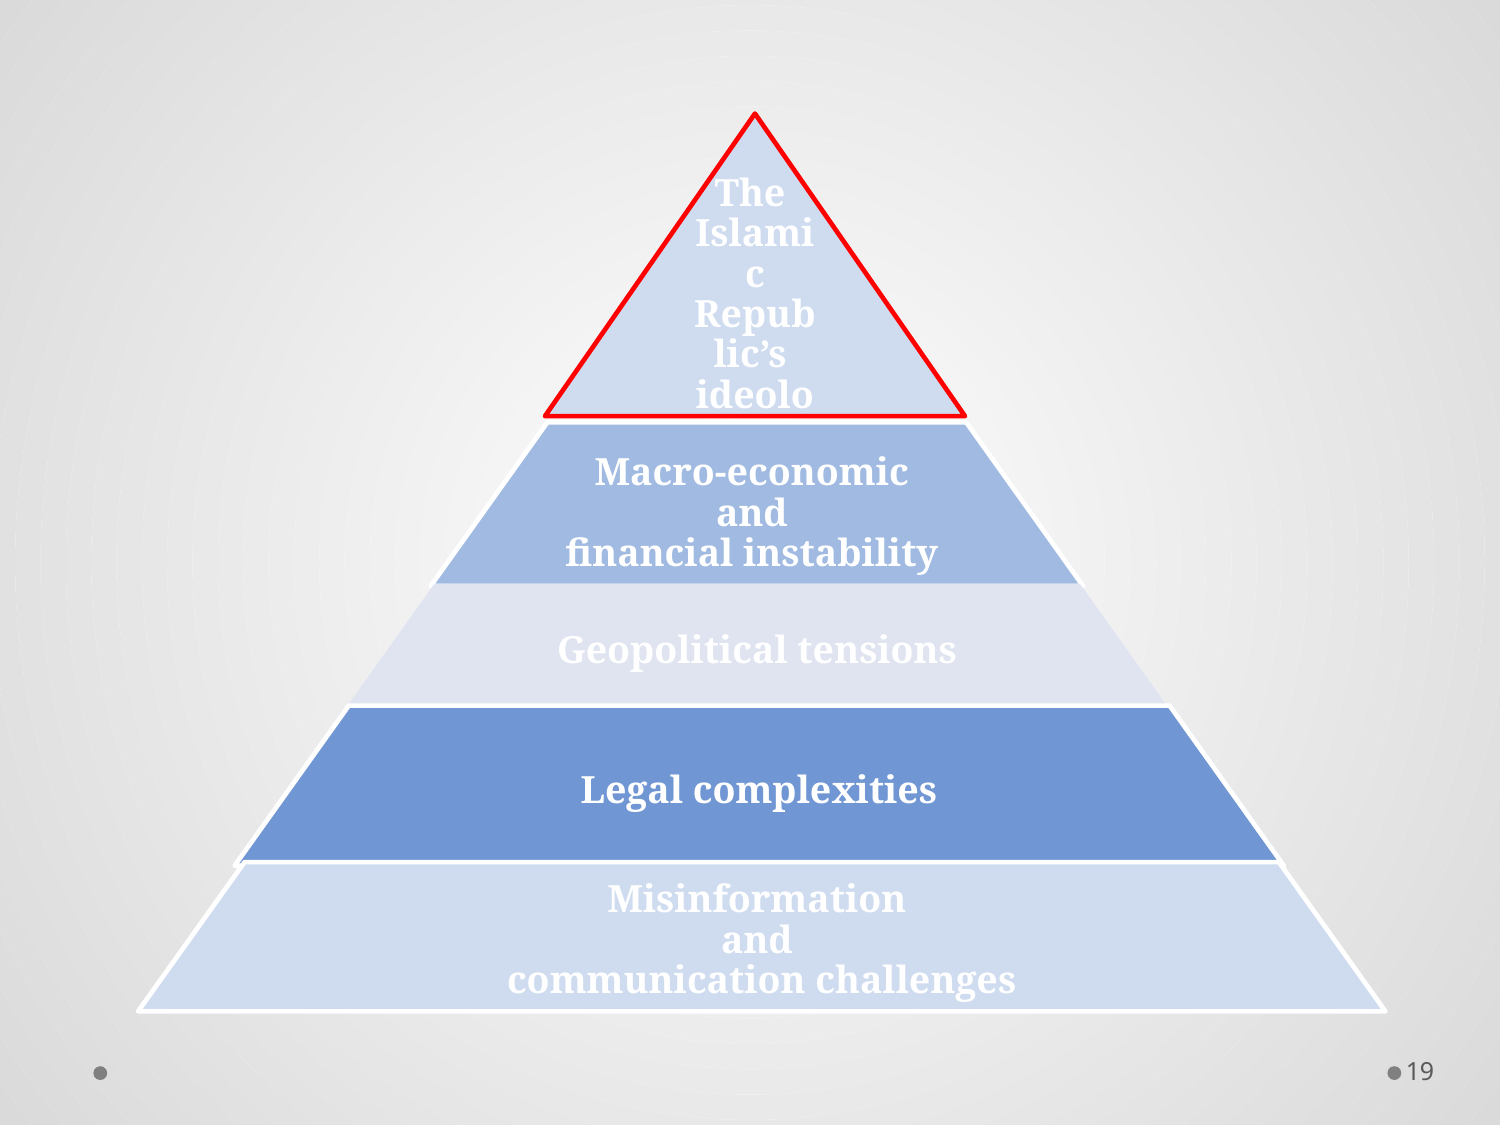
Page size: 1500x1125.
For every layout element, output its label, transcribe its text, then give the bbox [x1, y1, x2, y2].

slide_number 19 [1401, 1042, 1494, 1103]
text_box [109, 113, 1391, 1012]
